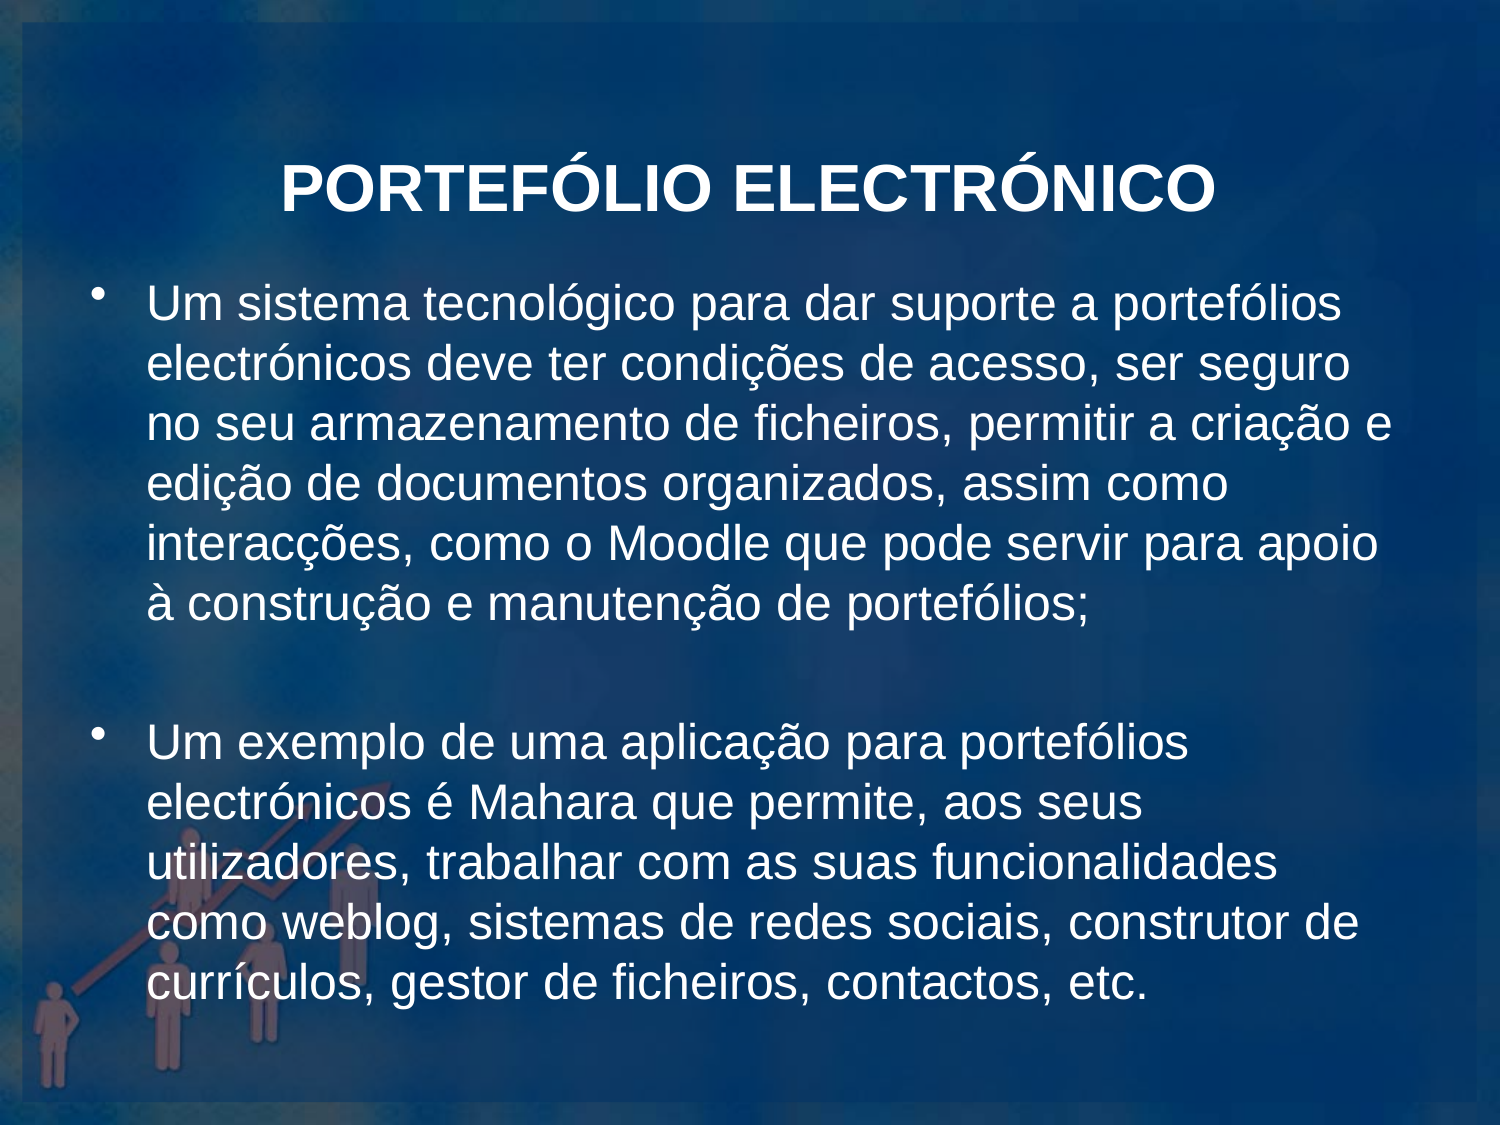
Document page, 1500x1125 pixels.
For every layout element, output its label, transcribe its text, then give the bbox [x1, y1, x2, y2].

picture [0, 0, 1500, 1125]
title Portefólio Electrónico [74, 44, 1425, 233]
list Um sistema tecnológico para dar suporte a portefólios electrónicos deve ter condições de acesso, ser seguro no seu armazenamento de ficheiros, permitir a criação e edição de documentos organizados, assim como interacções, como o Moodle que pode servir para apoio à construção e manutenção de portefólios; Um exemplo de uma aplicação para portefólios electrónicos é Mahara que permite, aos seus utilizadores, trabalhar com as suas funcionalidades como weblog, sistemas de redes sociais, construtor de currículos, gestor de ficheiros, contactos, etc. [74, 262, 1425, 1006]
